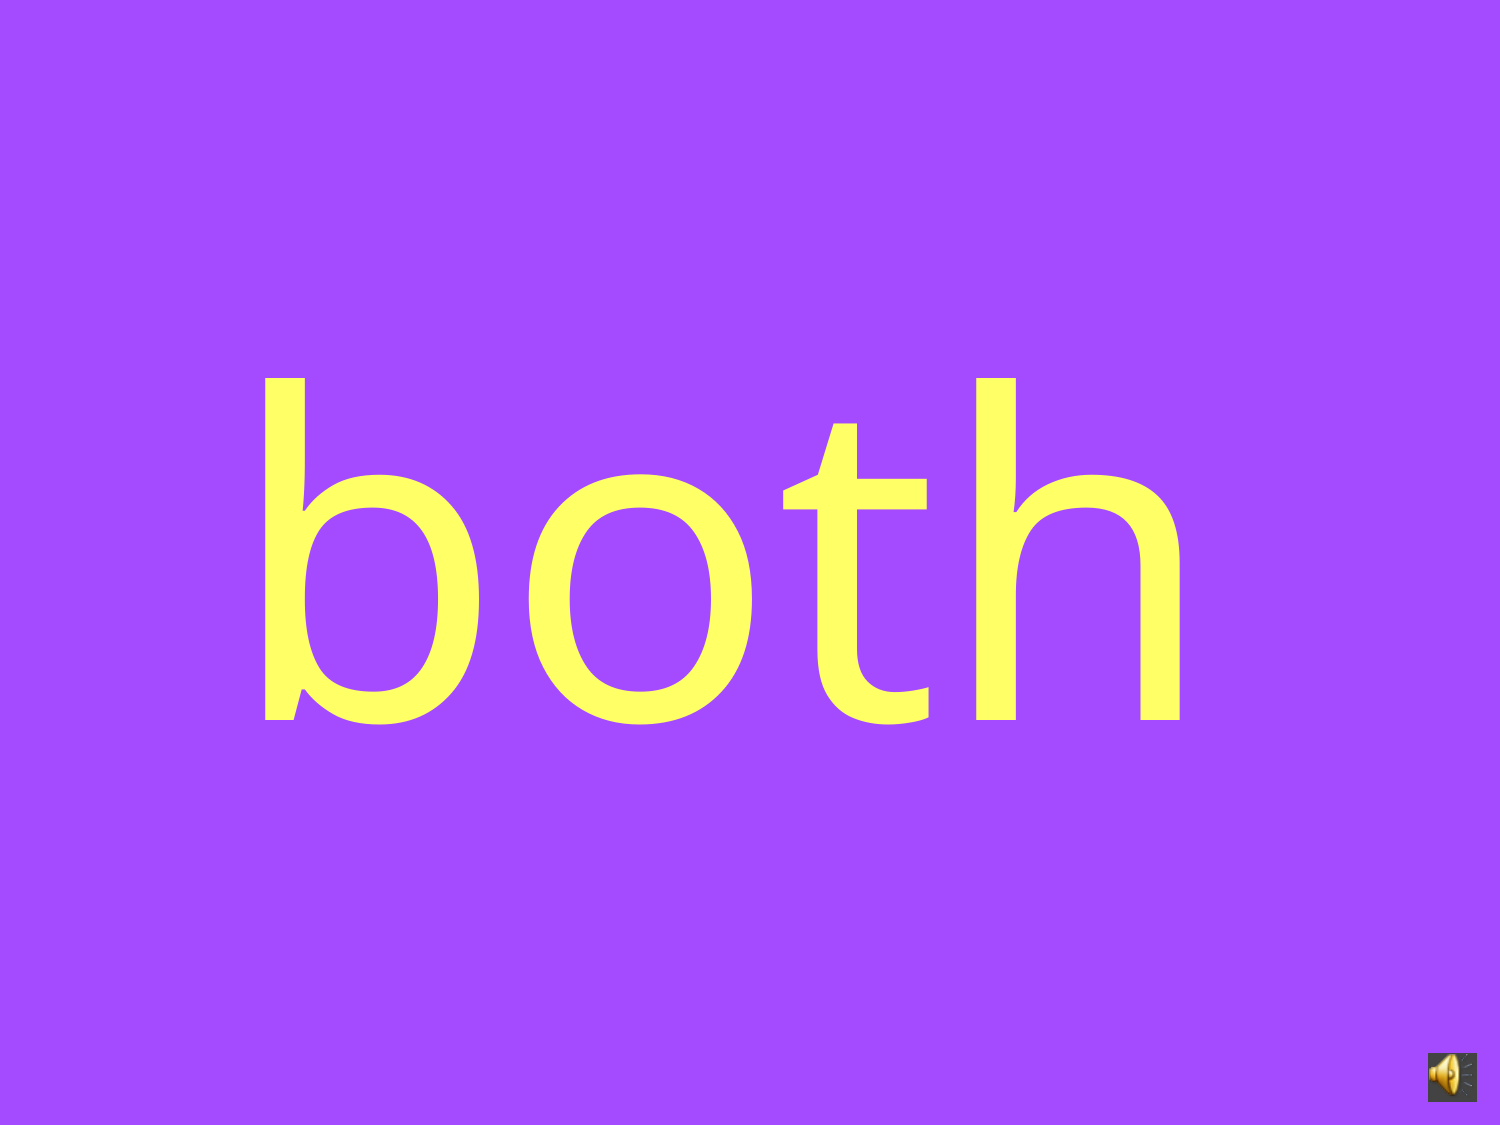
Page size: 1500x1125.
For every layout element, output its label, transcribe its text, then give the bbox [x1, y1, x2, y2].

subtitle both [212, 262, 1450, 763]
picture [1427, 1052, 1478, 1103]
